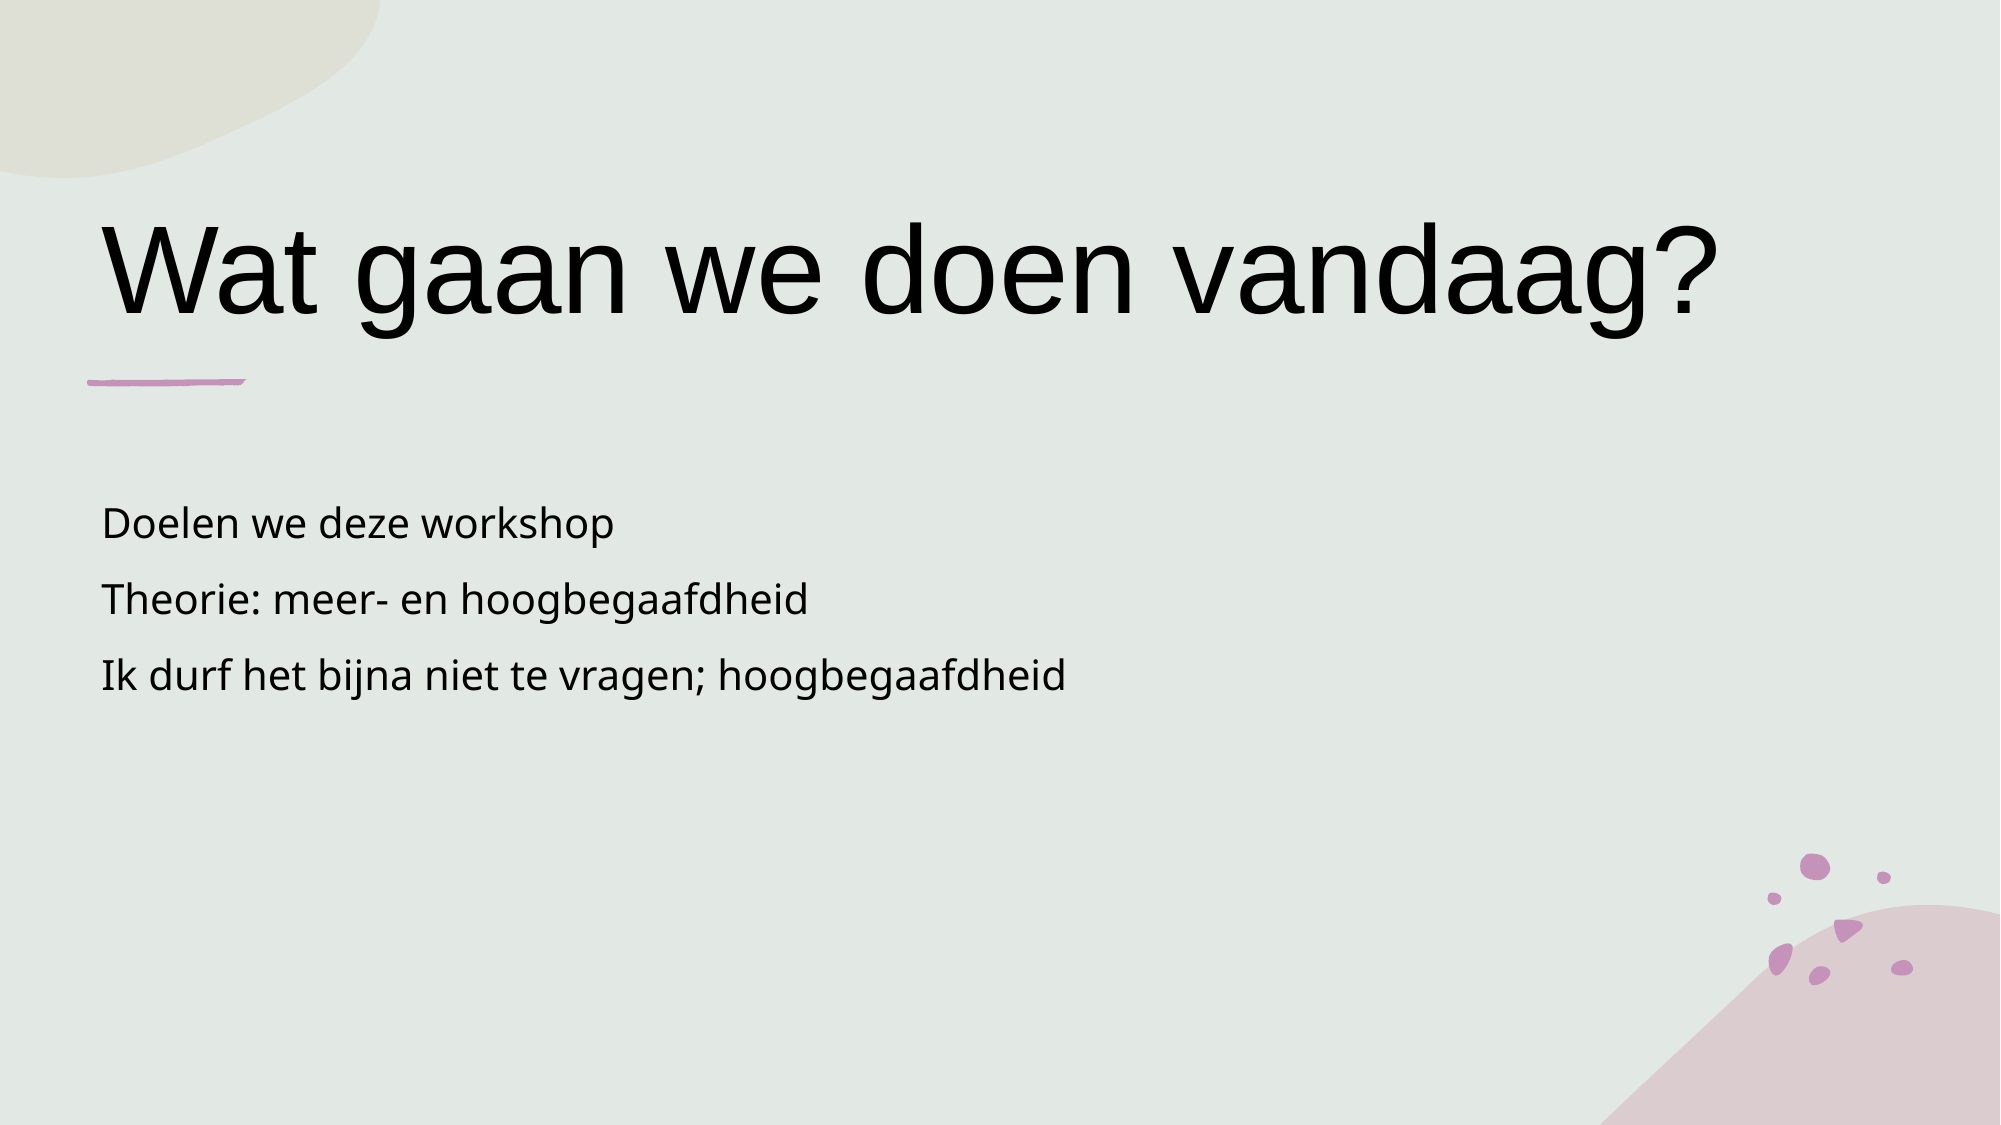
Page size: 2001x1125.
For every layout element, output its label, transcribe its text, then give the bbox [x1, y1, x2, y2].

list Doelen we deze workshop Theorie: meer- en hoogbegaafdheid Ik durf het bijna niet te vragen; hoogbegaafdheid [86, 413, 1740, 996]
title Wat gaan we doen vandaag? [86, 129, 1740, 347]
